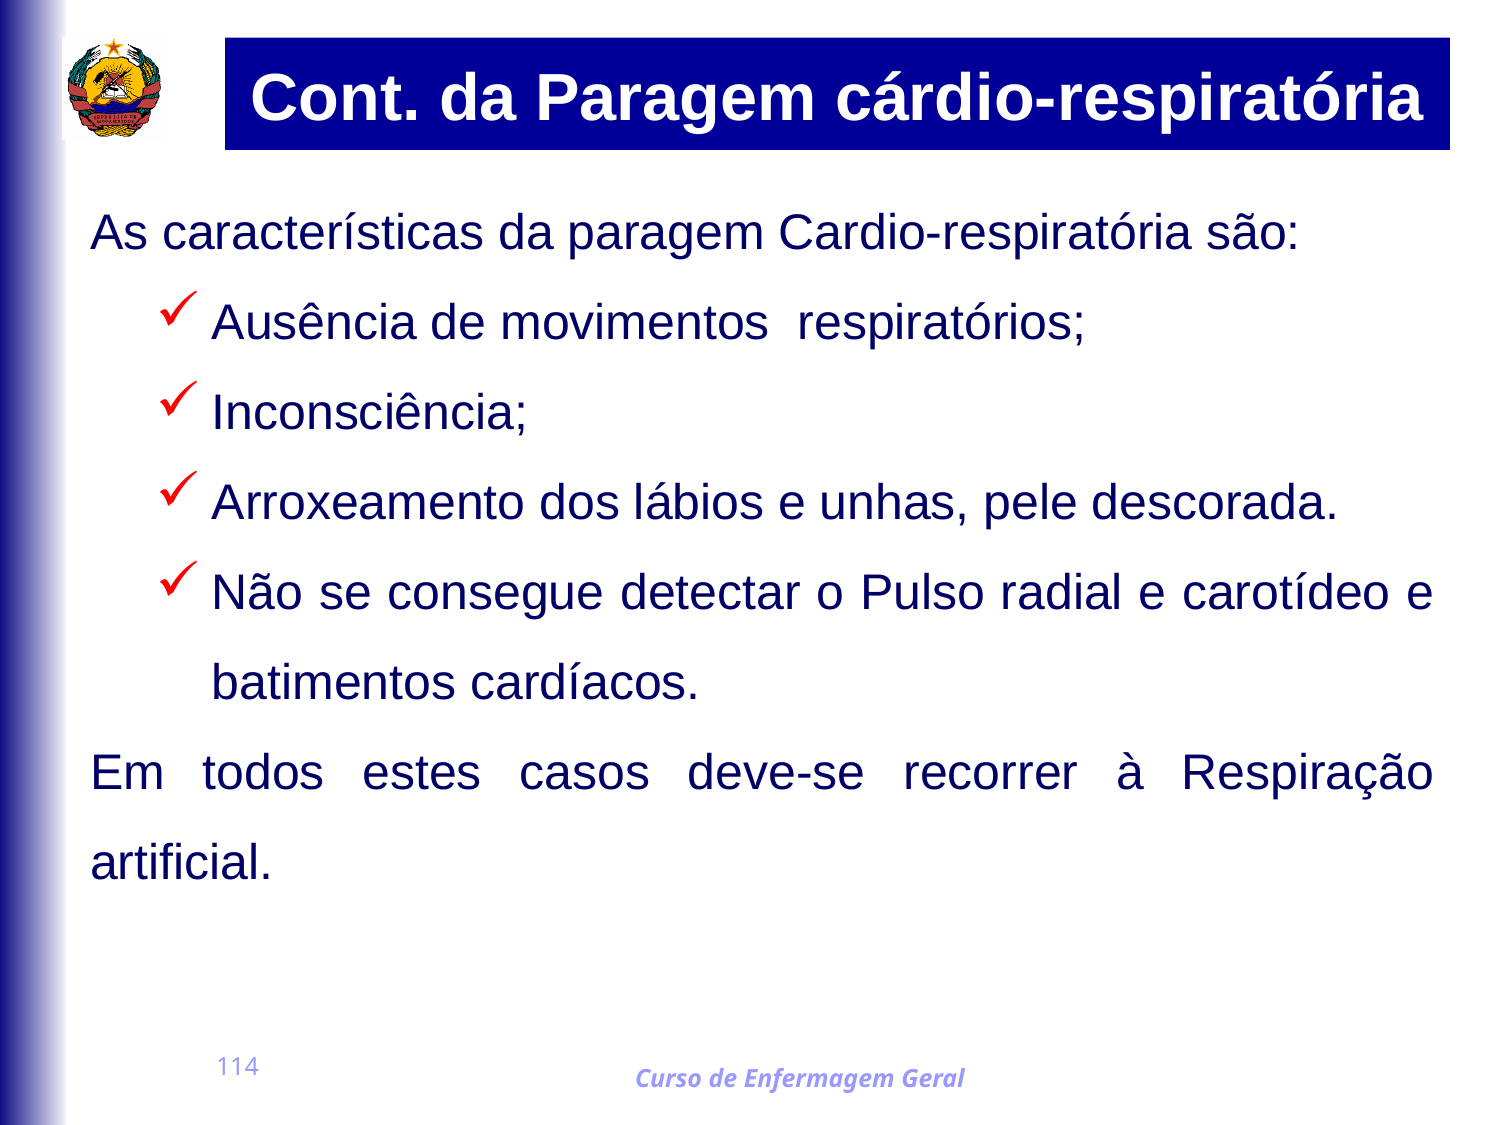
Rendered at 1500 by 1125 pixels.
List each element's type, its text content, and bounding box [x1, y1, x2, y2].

title Cont. da Paragem cárdio-respiratória [224, 37, 1451, 151]
list As características da paragem Cardio-respiratória são: Ausência de movimentos respiratórios; Inconsciência; Arroxeamento dos lábios e unhas, pele descorada. Não se consegue detectar o Pulso radial e carotídeo e batimentos cardíacos. Em todos estes casos deve-se recorrer à Respiração artificial. [74, 162, 1451, 901]
slide_number 114 [62, 1037, 413, 1098]
footer Curso de Enfermagem Geral [499, 1049, 1101, 1101]
